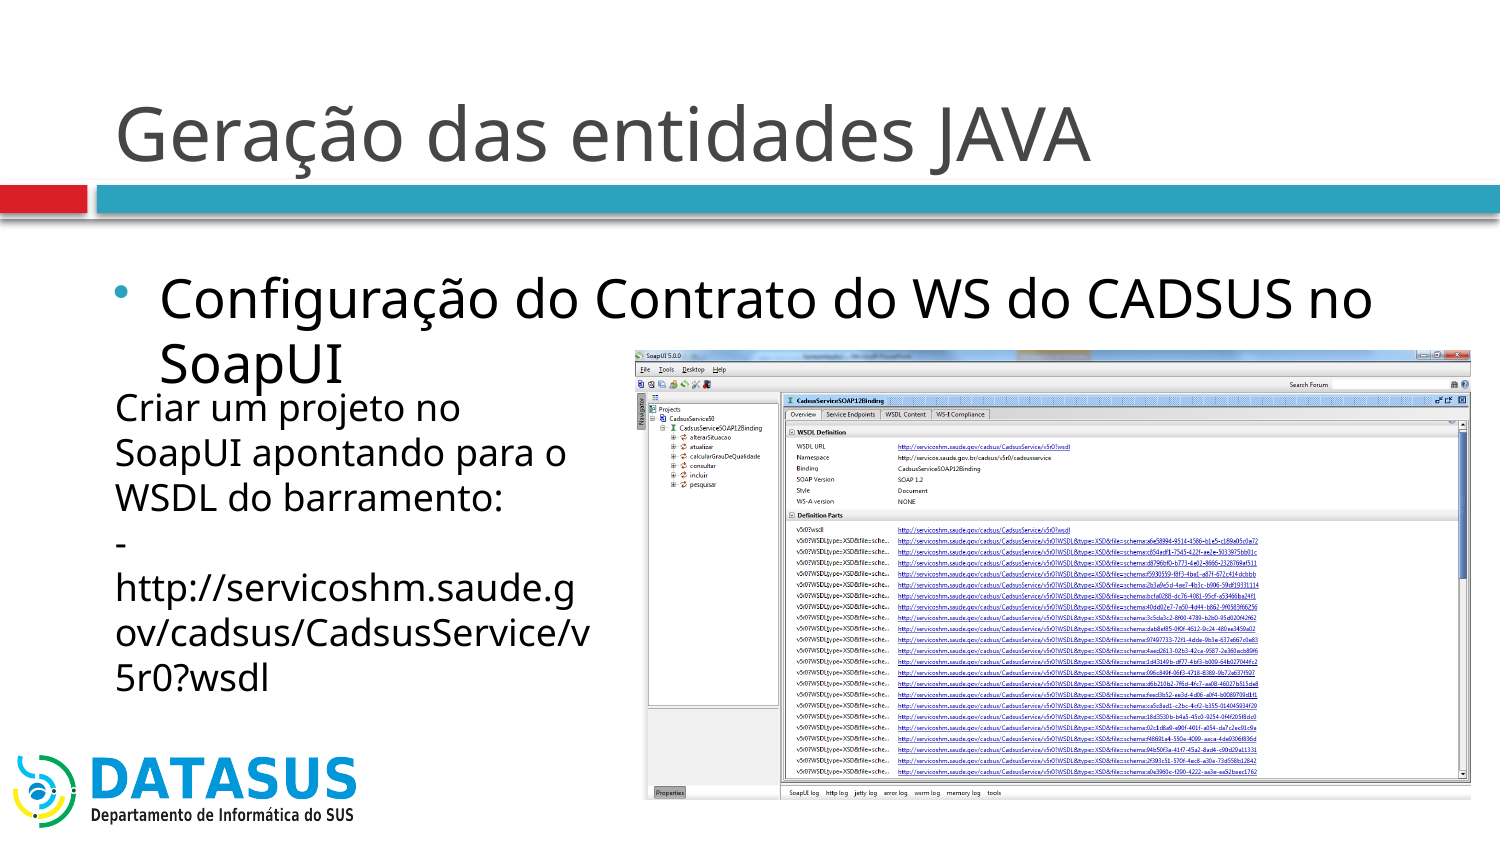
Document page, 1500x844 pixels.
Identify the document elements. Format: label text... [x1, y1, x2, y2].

picture [635, 350, 1471, 801]
text_box Criar um projeto no SoapUI apontando para o WSDL do barramento: - http://servicoshm.saude.gov/cadsus/CadsusService/v5r0?wsdl [100, 376, 609, 706]
title Geração das entidades JAVA [99, 19, 1438, 185]
list Configuração do Contrato do WS do CADSUS no SoapUI [99, 256, 1483, 722]
picture [13, 755, 356, 828]
